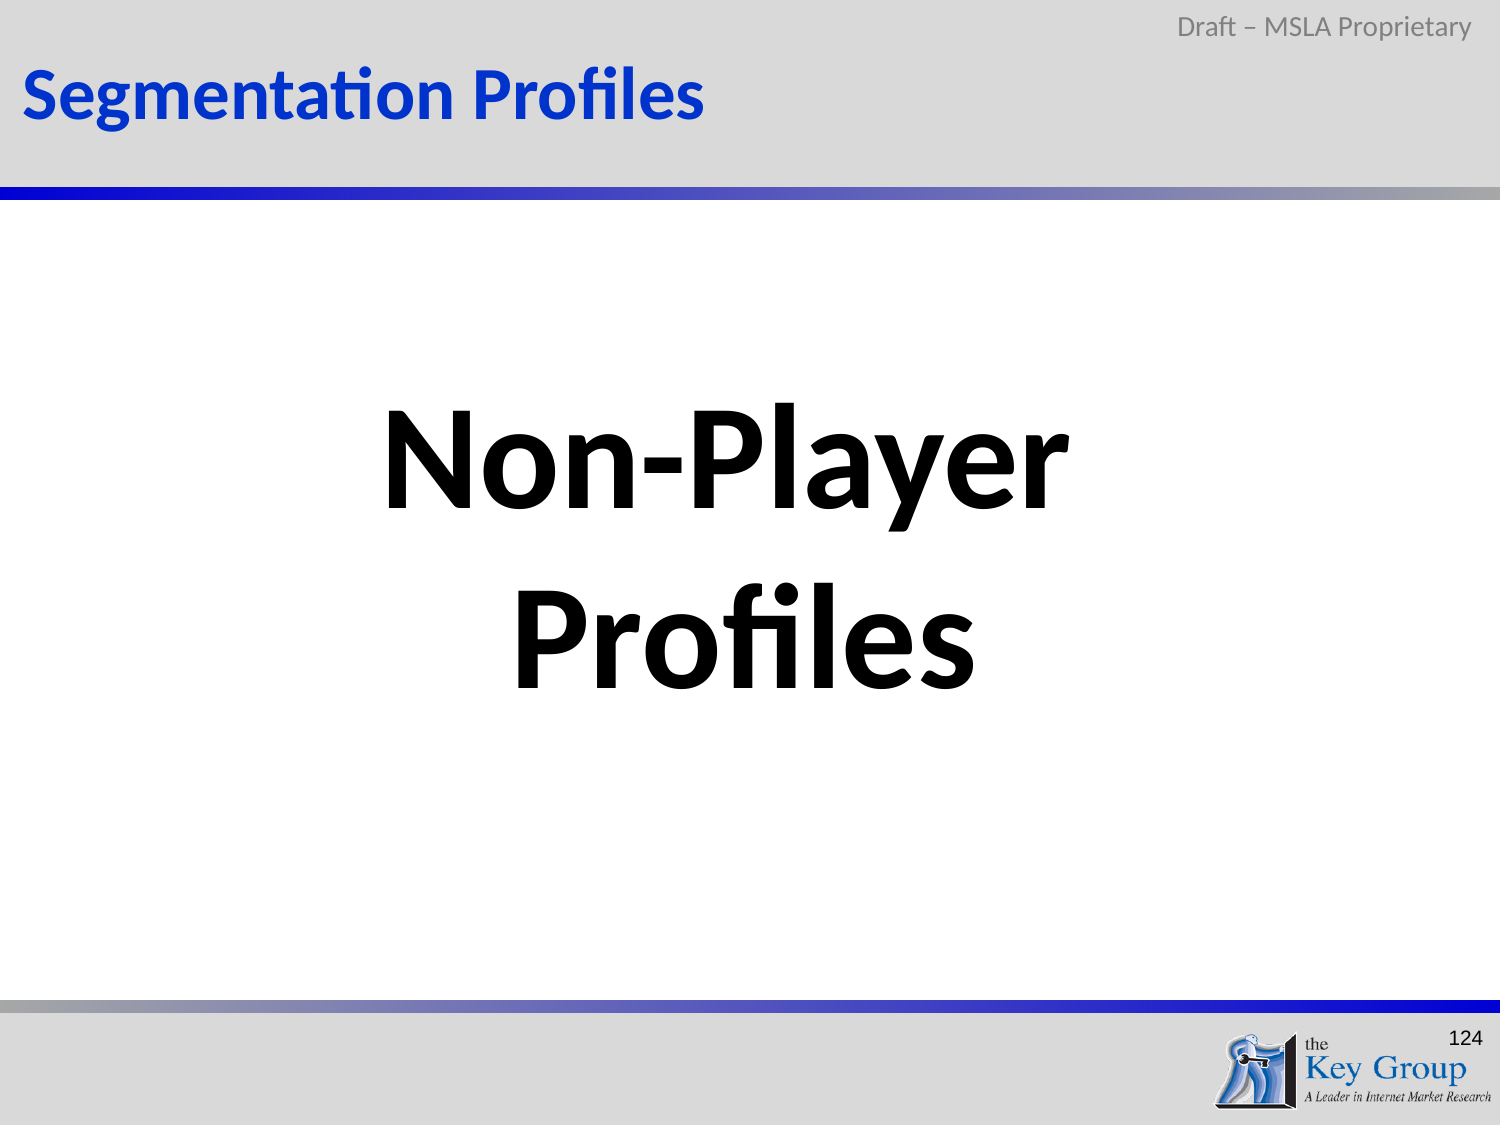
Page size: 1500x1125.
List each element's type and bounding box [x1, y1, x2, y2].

list [62, 350, 1425, 514]
picture [1212, 1017, 1500, 1111]
table_cell [1178, 1000, 1182, 1012]
text_box [8, 0, 1500, 213]
